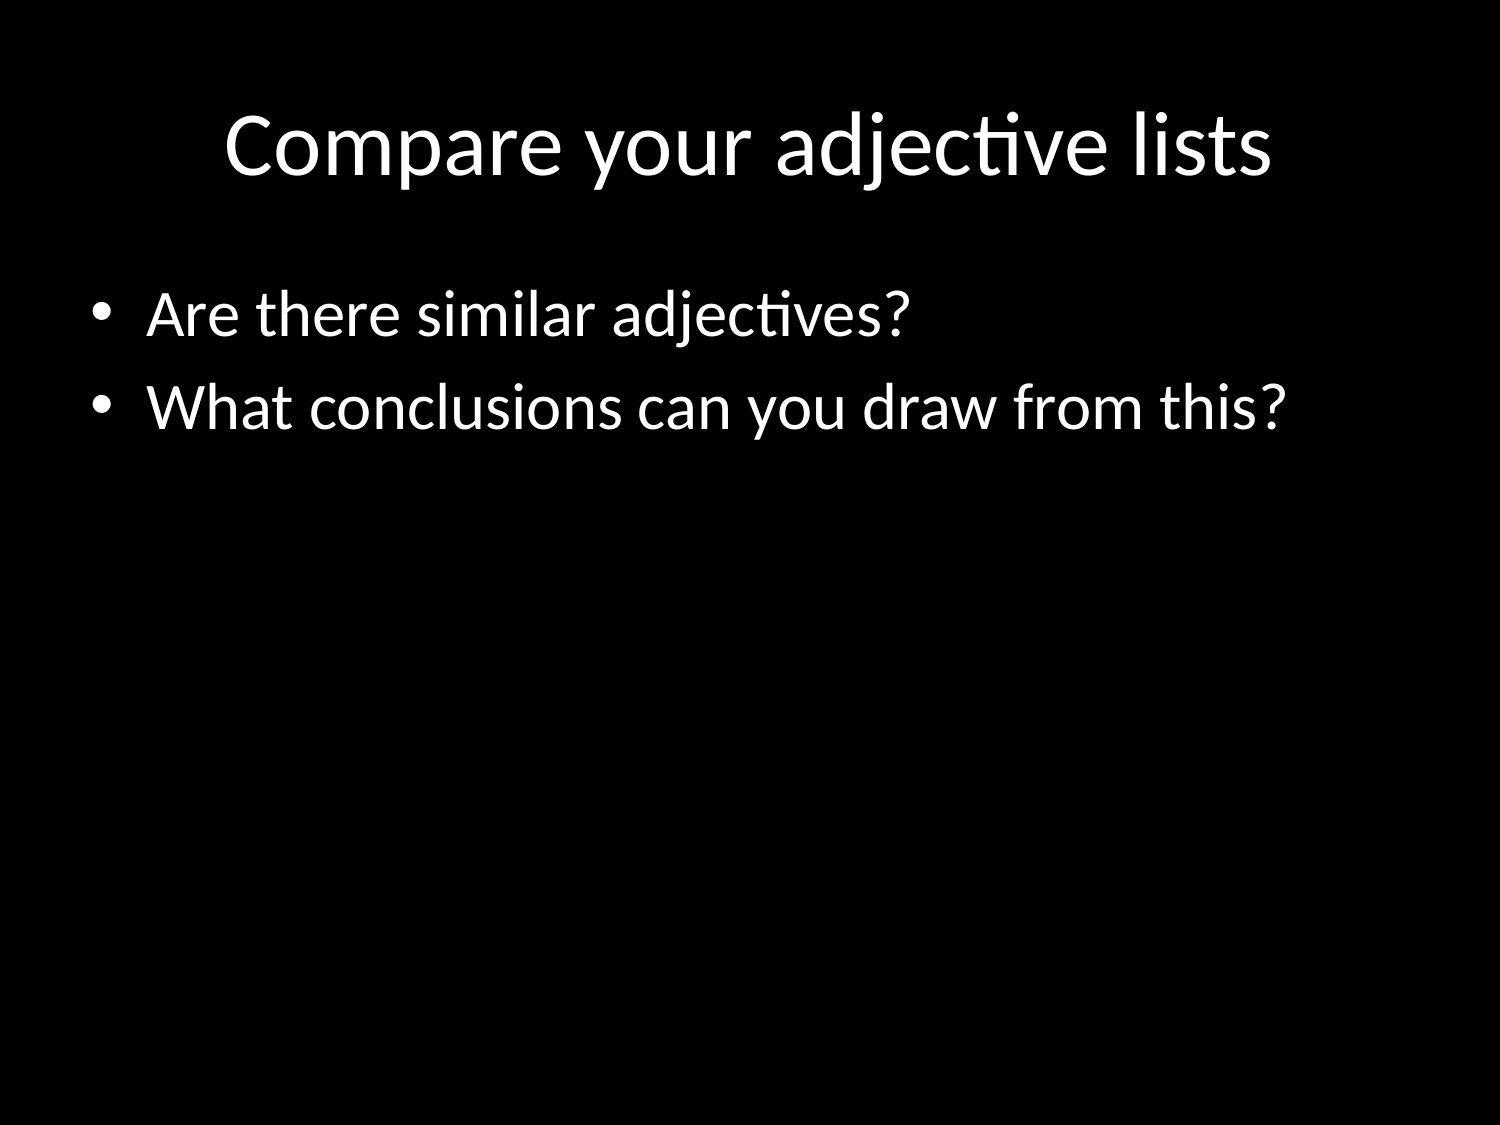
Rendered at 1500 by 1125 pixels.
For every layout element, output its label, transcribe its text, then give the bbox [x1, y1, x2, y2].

title Compare your adjective lists [75, 45, 1425, 233]
list Are there similar adjectives? What conclusions can you draw from this? [75, 262, 1425, 1005]
